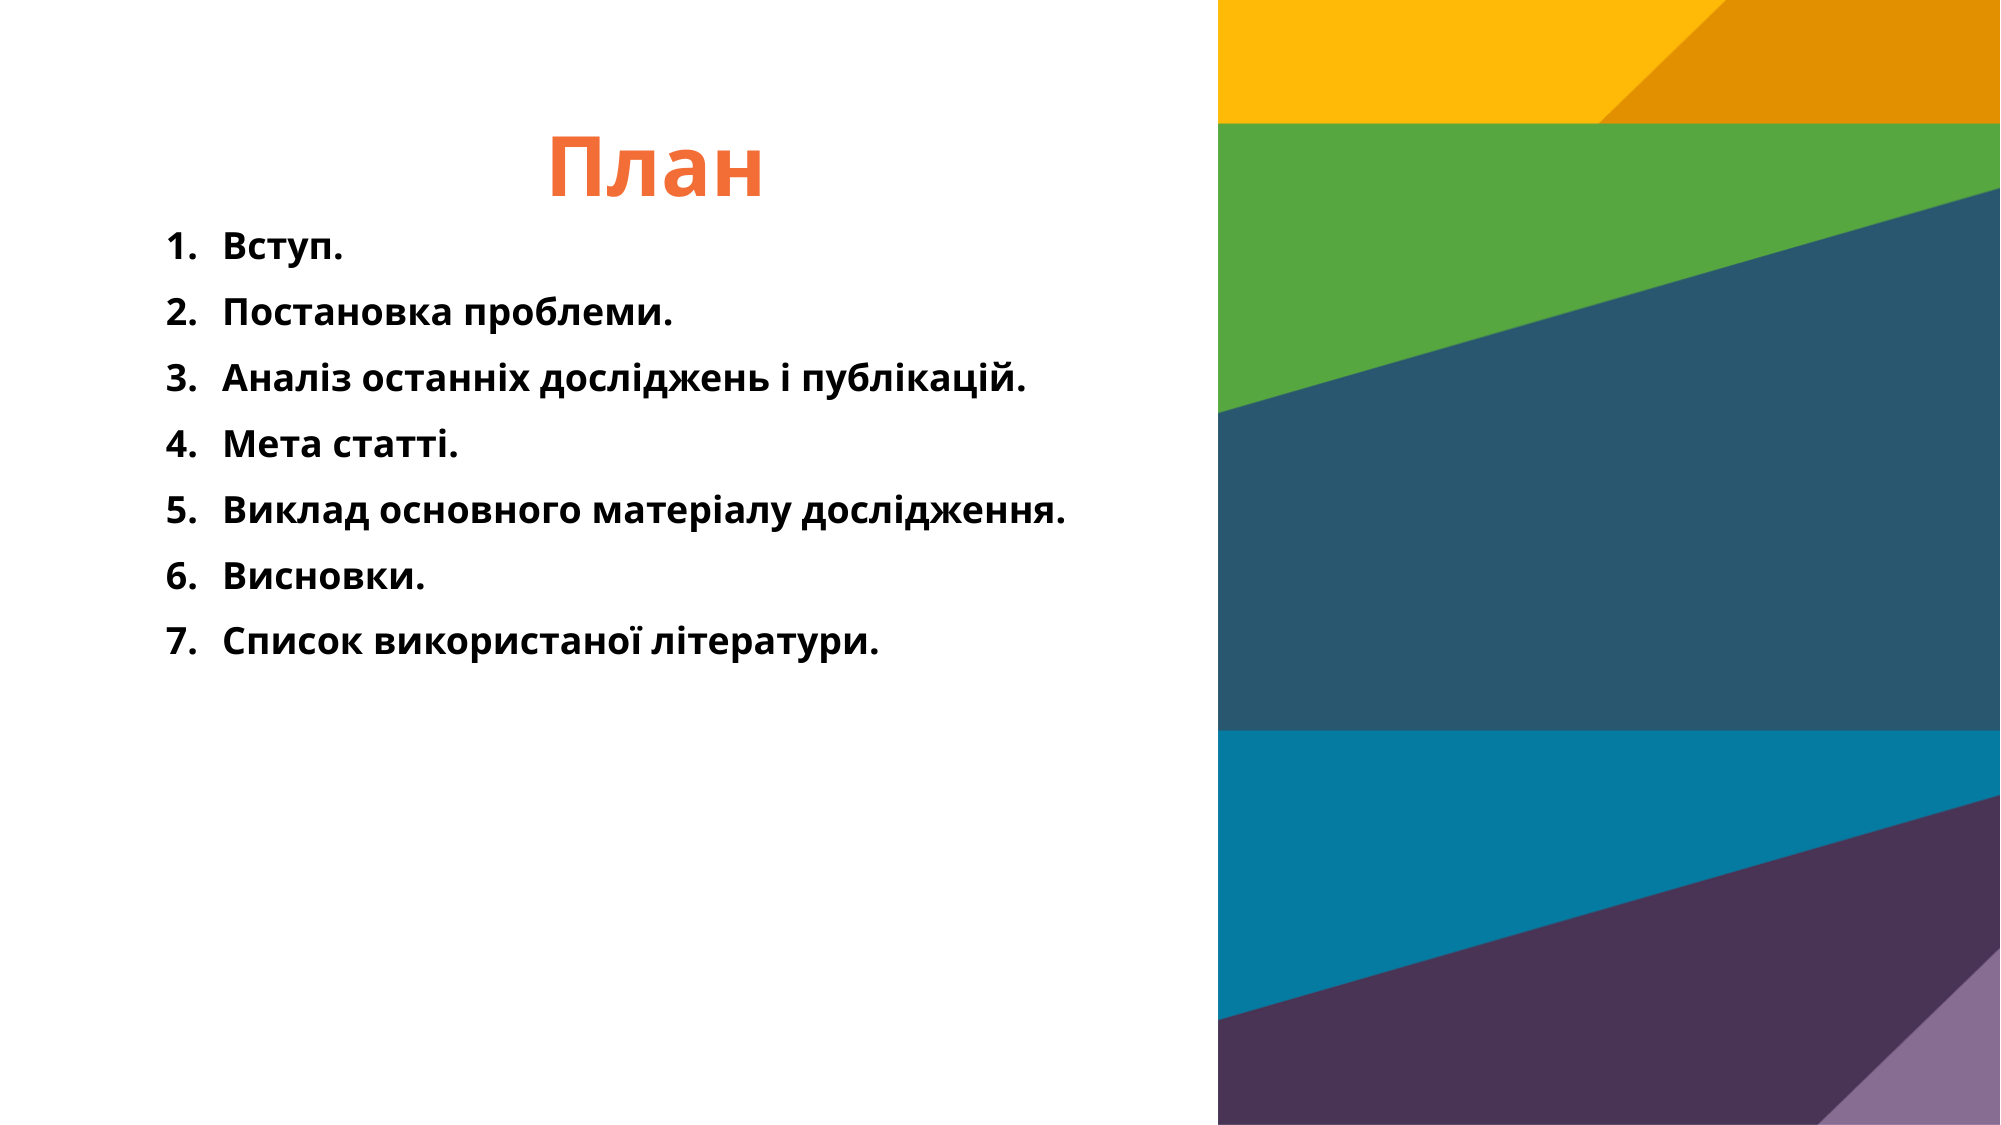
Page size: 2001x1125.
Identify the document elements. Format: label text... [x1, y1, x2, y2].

picture [1218, 796, 2000, 1125]
title План [125, 117, 1188, 313]
picture [1218, 0, 2000, 730]
list Вступ. Постановка проблеми. Аналіз останніх досліджень і публікацій. Мета статті. Виклад основного матеріалу дослідження. Висновки. Список використаної літератури. [151, 214, 1214, 753]
